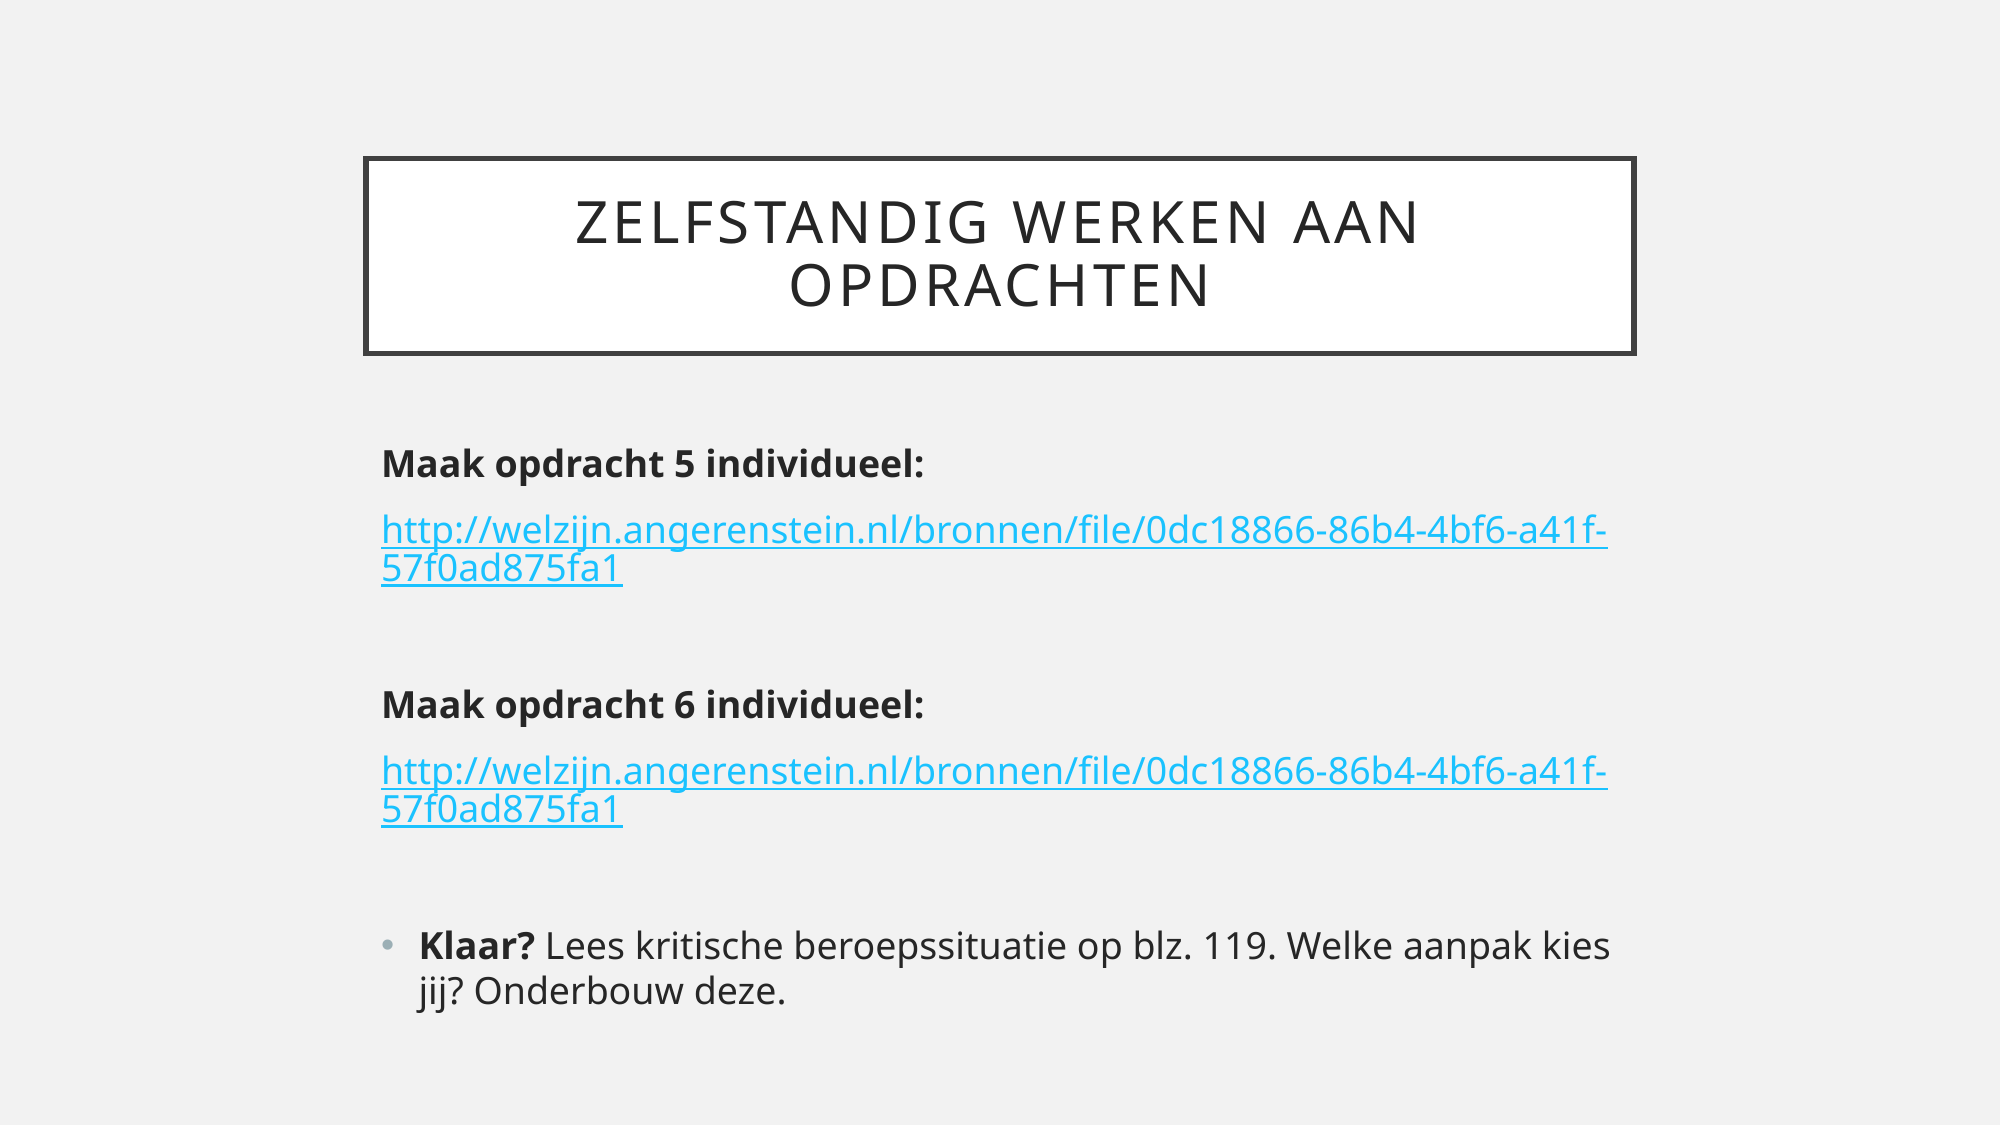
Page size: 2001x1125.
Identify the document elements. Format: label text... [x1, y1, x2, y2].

list Maak opdracht 5 individueel: http://welzijn.angerenstein.nl/bronnen/file/0dc18866-86b4-4bf6-a41f-57f0ad875fa1 Maak opdracht 6 individueel: http://welzijn.angerenstein.nl/bronnen/file/0dc18866-86b4-4bf6-a41f-57f0ad875fa1 Klaar? Lees kritische beroepssituatie op blz. 119. Welke aanpak kies jij? Onderbouw deze. [366, 432, 1634, 942]
title Zelfstandig werken aan opdrachten [363, 156, 1637, 356]
